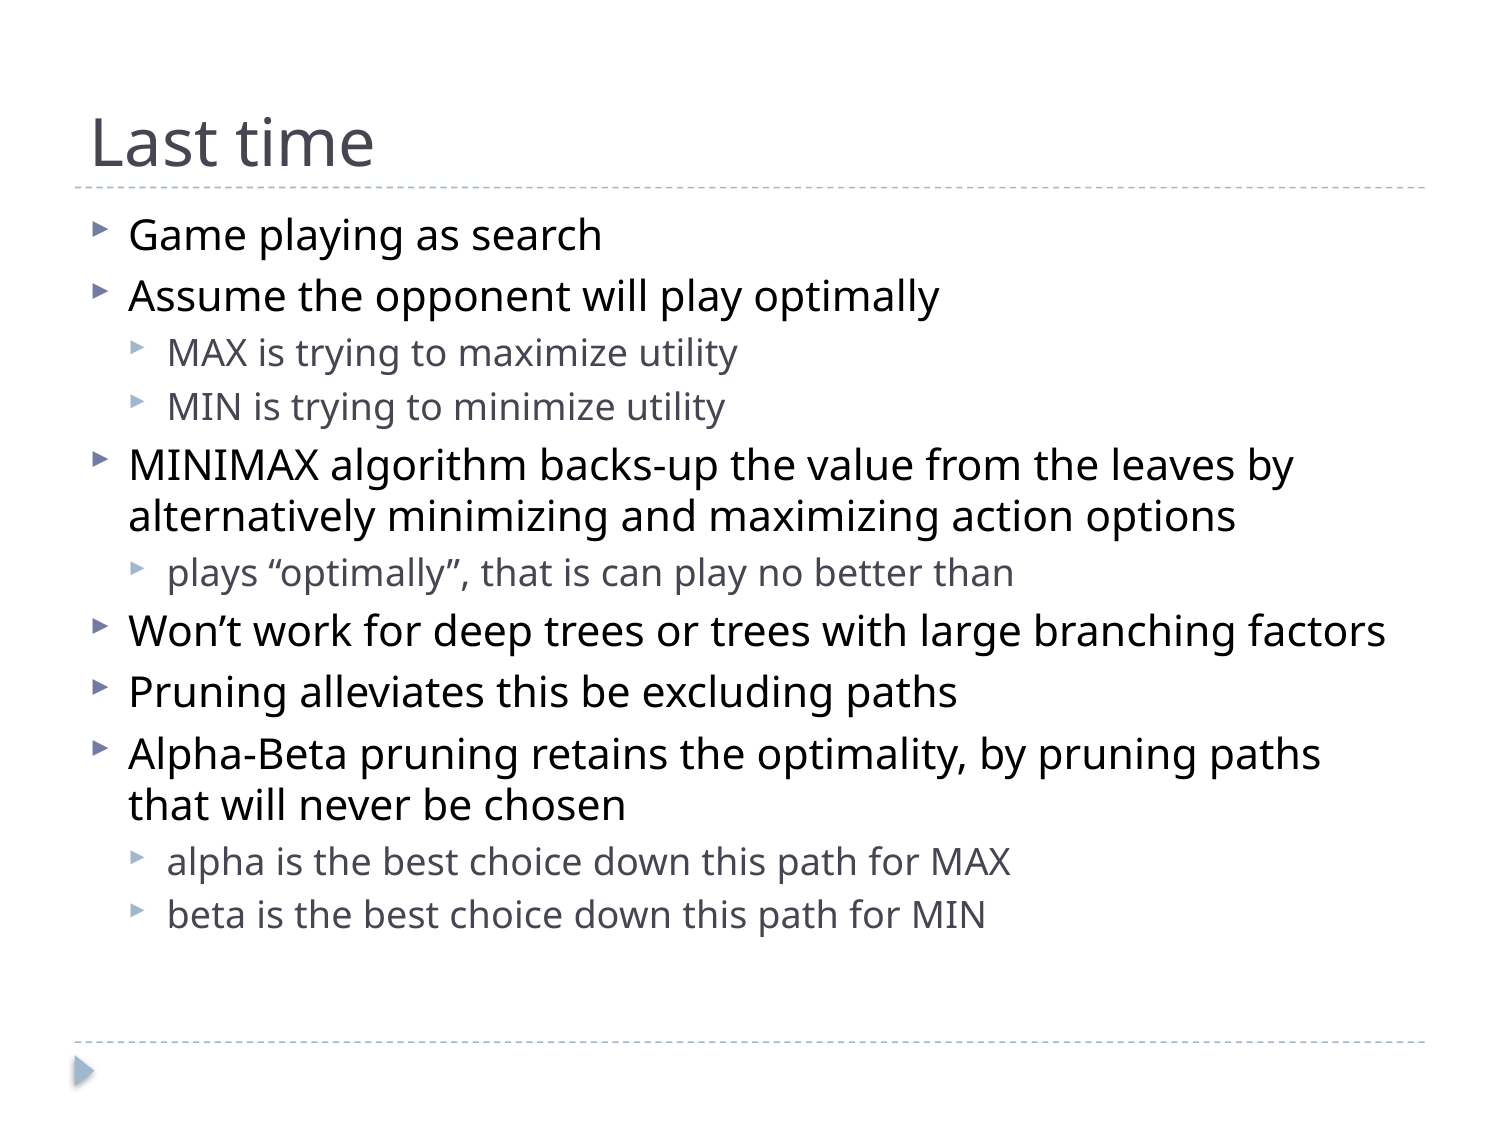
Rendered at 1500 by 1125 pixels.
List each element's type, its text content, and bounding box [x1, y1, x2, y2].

list Game playing as search Assume the opponent will play optimally MAX is trying to maximize utility MIN is trying to minimize utility MINIMAX algorithm backs-up the value from the leaves by alternatively minimizing and maximizing action options plays “optimally”, that is can play no better than Won’t work for deep trees or trees with large branching factors Pruning alleviates this be excluding paths Alpha-Beta pruning retains the optimality, by pruning paths that will never be chosen alpha is the best choice down this path for MAX beta is the best choice down this path for MIN [75, 200, 1425, 988]
title Last time [75, 24, 1425, 188]
